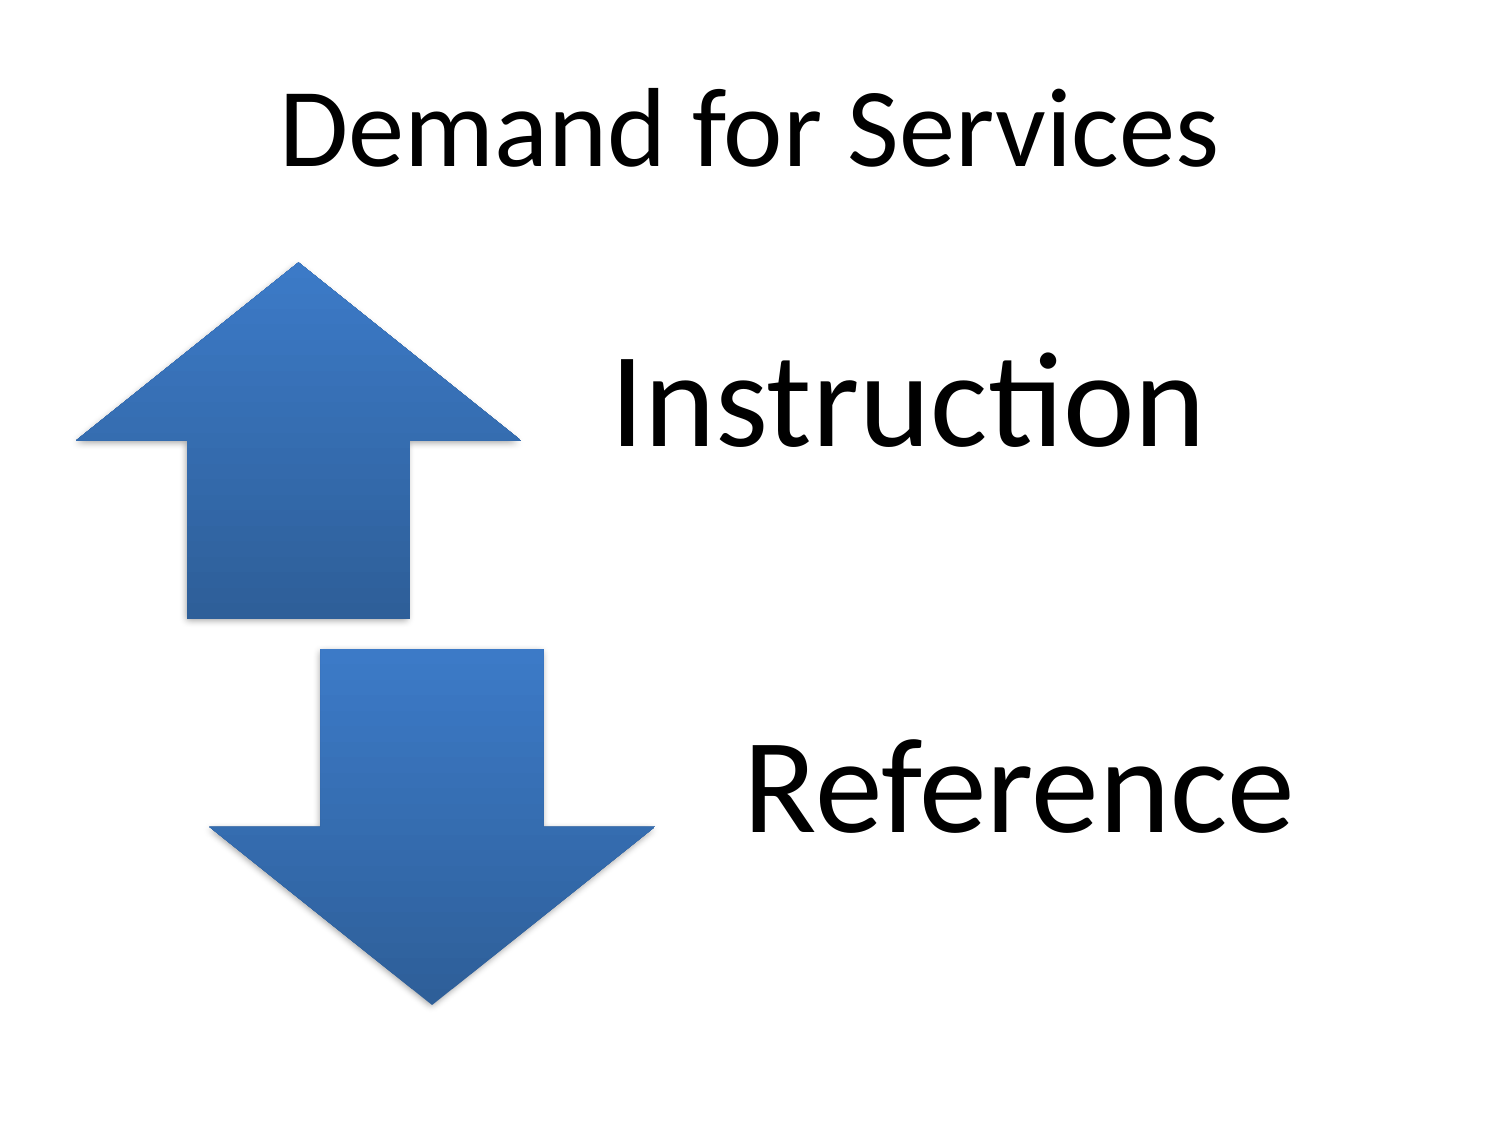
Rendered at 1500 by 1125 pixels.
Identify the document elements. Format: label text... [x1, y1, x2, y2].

title Demand for Services [75, 45, 1425, 233]
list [74, 262, 1426, 1006]
